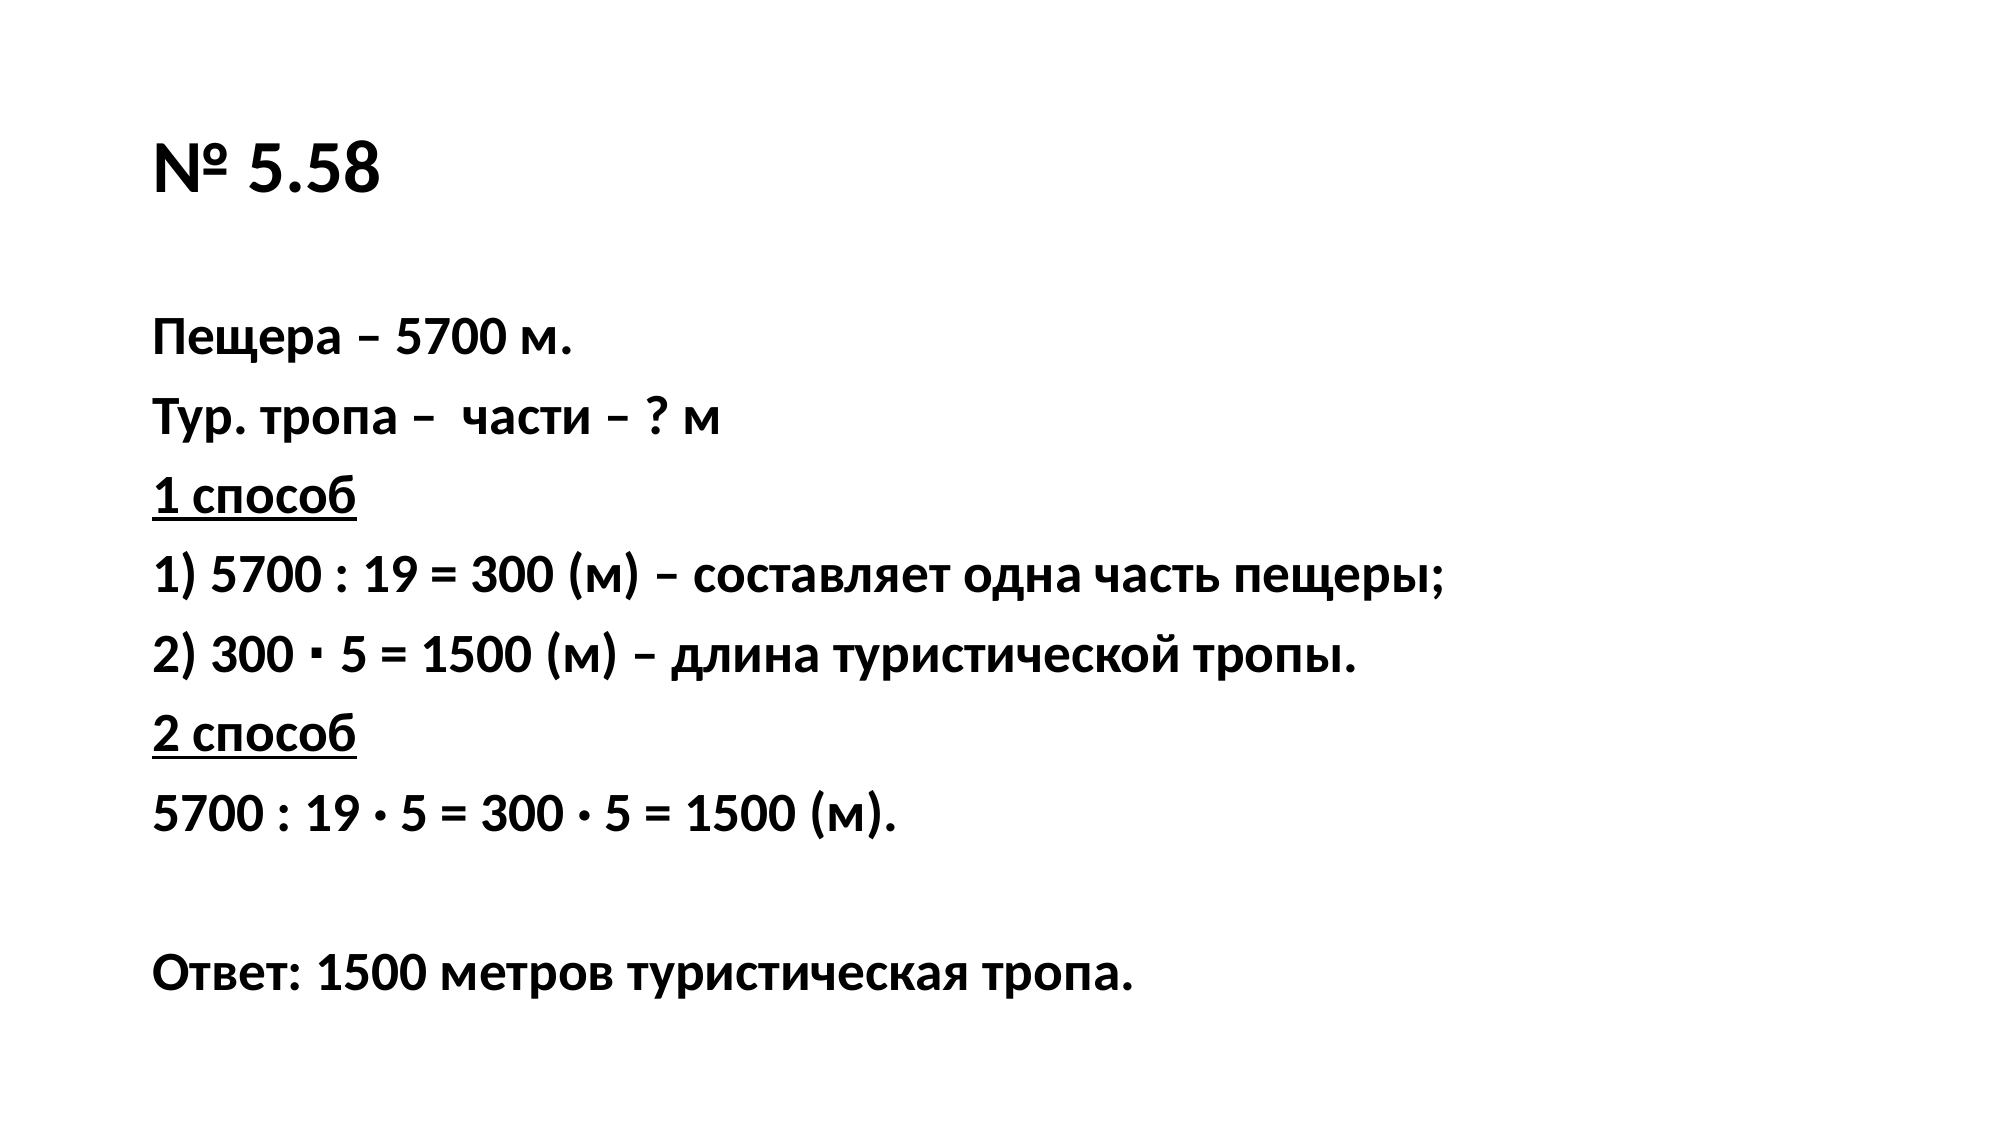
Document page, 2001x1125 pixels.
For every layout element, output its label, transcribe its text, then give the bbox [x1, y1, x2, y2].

title № 5.58 [137, 59, 1863, 278]
